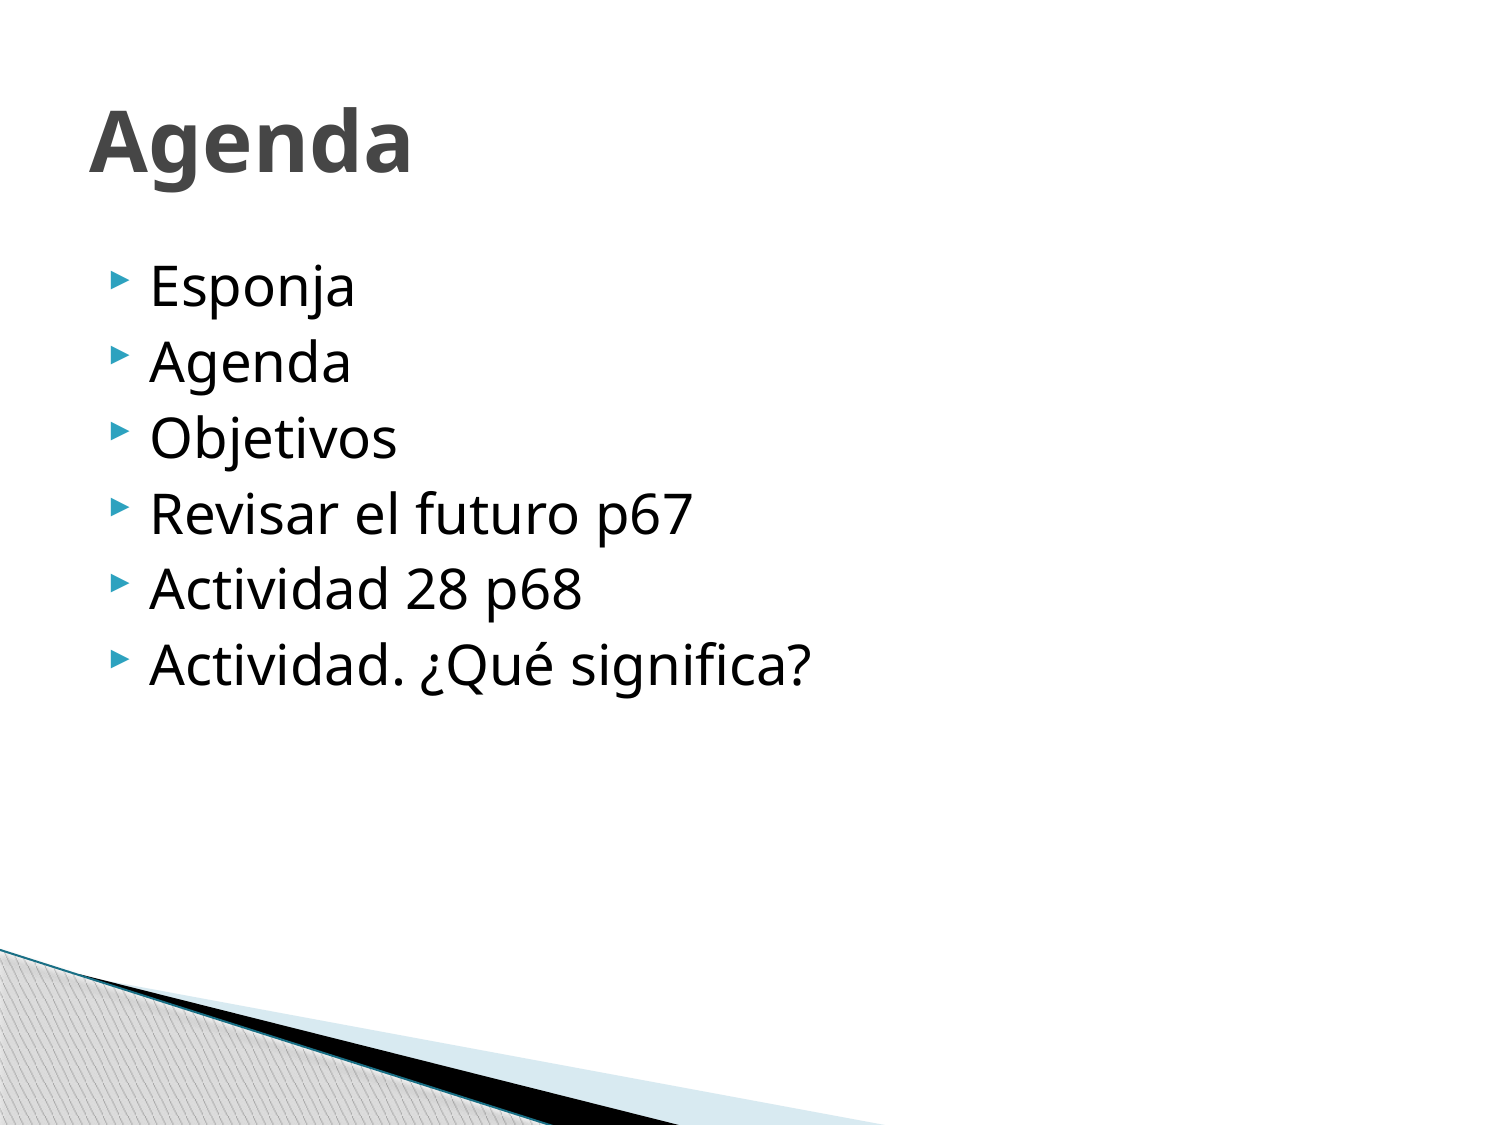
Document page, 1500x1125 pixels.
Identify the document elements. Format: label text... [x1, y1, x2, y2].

title Agenda [75, 45, 1425, 233]
list Esponja Agenda Objetivos Revisar el futuro p67 Actividad 28 p68 Actividad. ¿Qué significa? [75, 243, 1425, 986]
